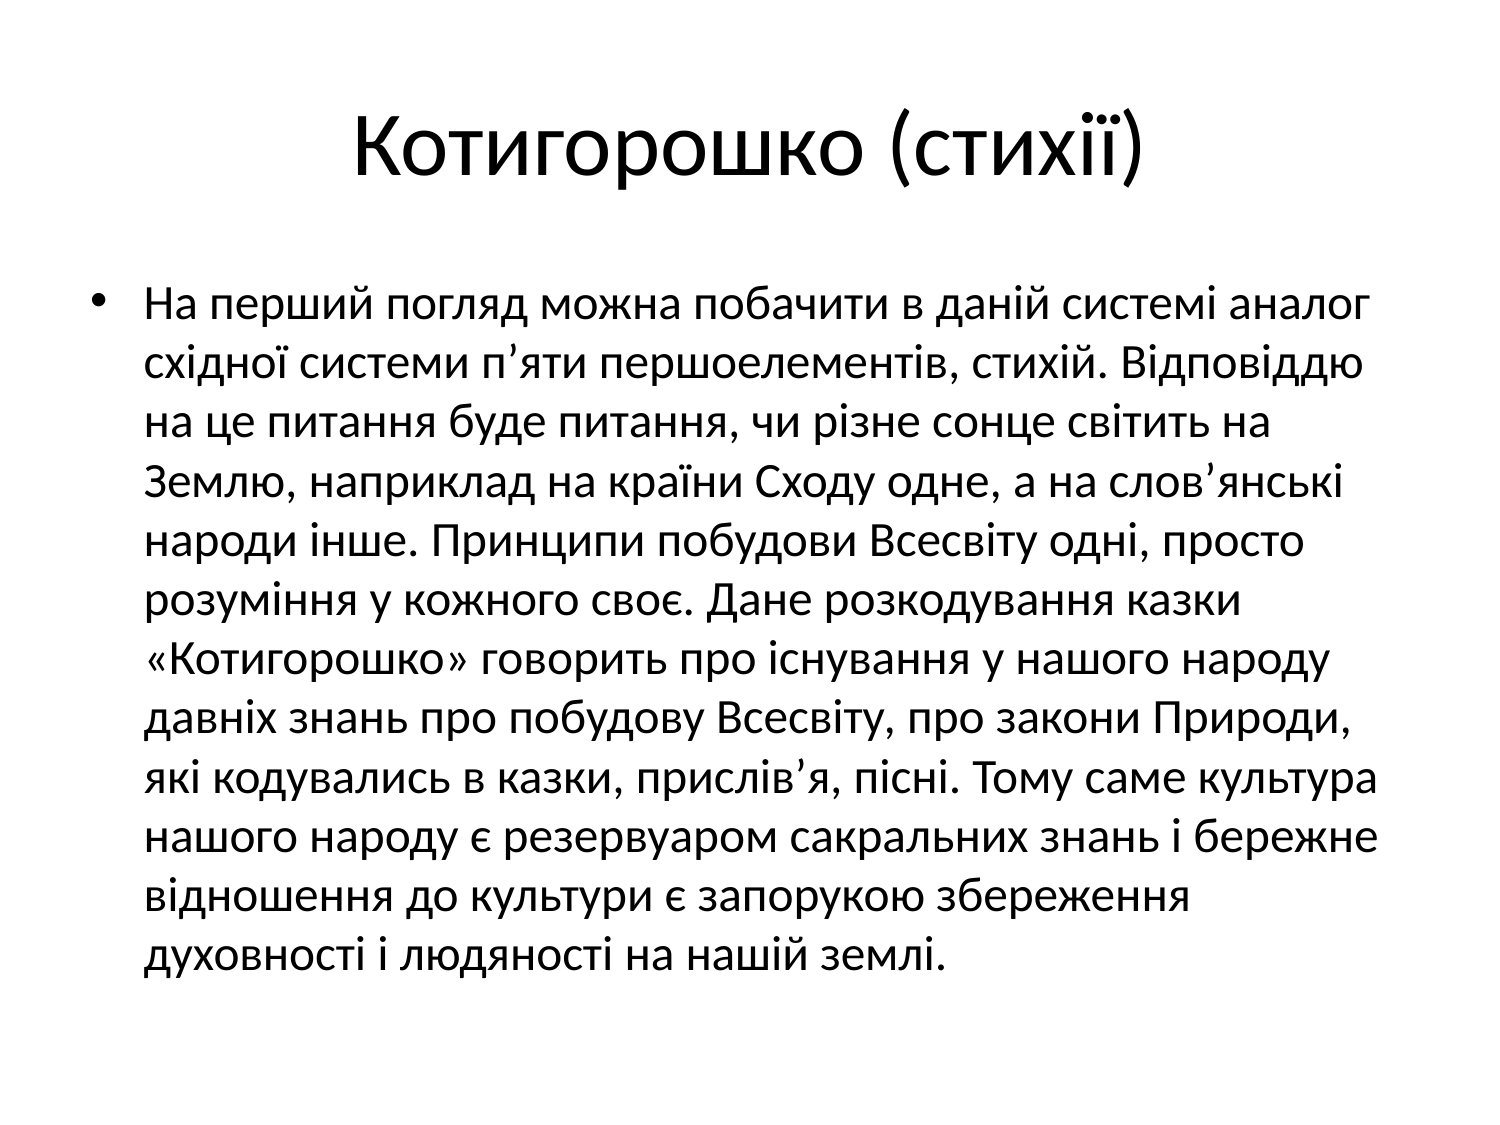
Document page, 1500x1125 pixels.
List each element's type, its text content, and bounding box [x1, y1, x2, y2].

title Котигорошко (стихії) [75, 45, 1425, 233]
list На перший погляд можна побачити в даній системі аналог східної системи п’яти першоелементів, стихій. Відповіддю на це питання буде питання, чи різне сонце світить на Землю, наприклад на країни Сходу одне, а на слов’янські народи інше. Принципи побудови Всесвіту одні, просто розуміння у кожного своє. Дане розкодування казки «Котигорошко» говорить про існування у нашого народу давніх знань про побудову Всесвіту, про закони Природи, які кодувались в казки, прислів’я, пісні. Тому саме культура нашого народу є резервуаром сакральних знань і бережне відношення до культури є запорукою збереження духовності і людяності на нашій землі. [75, 262, 1425, 1005]
